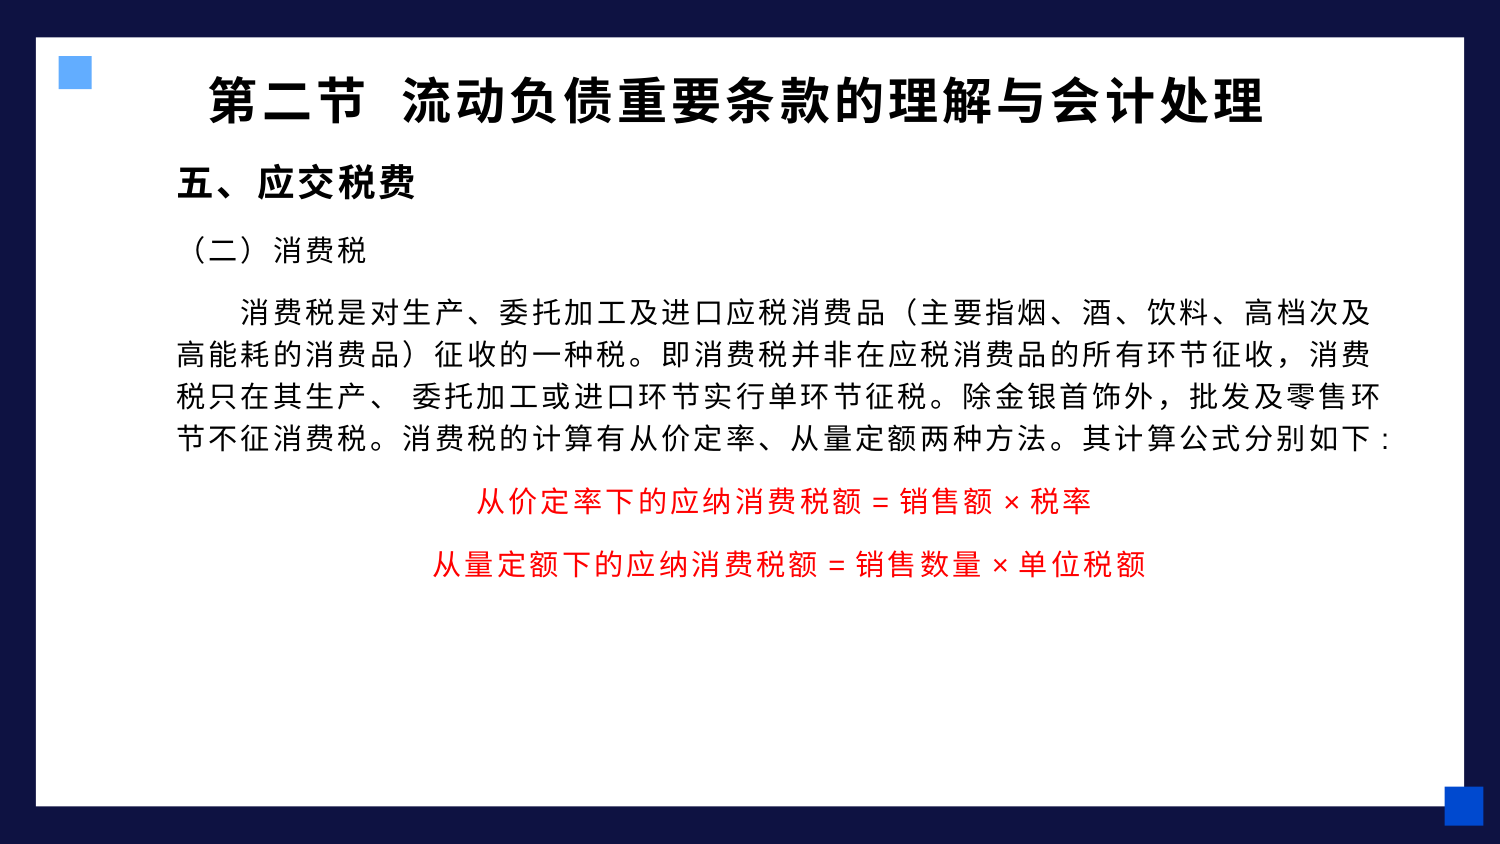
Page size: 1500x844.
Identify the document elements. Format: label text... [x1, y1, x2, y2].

title 第二节 流动负债重要条款的理解与会计处理 [141, 48, 1327, 138]
list 五、应交税费 （二）消费税 消费税是对生产、委托加工及进口应税消费品（主要指烟、酒、饮料、高档次及高能耗的消费品）征收的一种税。即消费税并非在应税消费品的所有环节征收，消费税只在其生产、 委托加工或进口环节实行单环节征税。除金银首饰外，批发及零售环节不征消费税。消费税的计算有从价定率、从量定额两种方法。其计算公式分别如下: 从价定率下的应纳消费税额=销售额×税率 从量定额下的应纳消费税额=销售数量×单位税额 [159, 150, 1416, 575]
